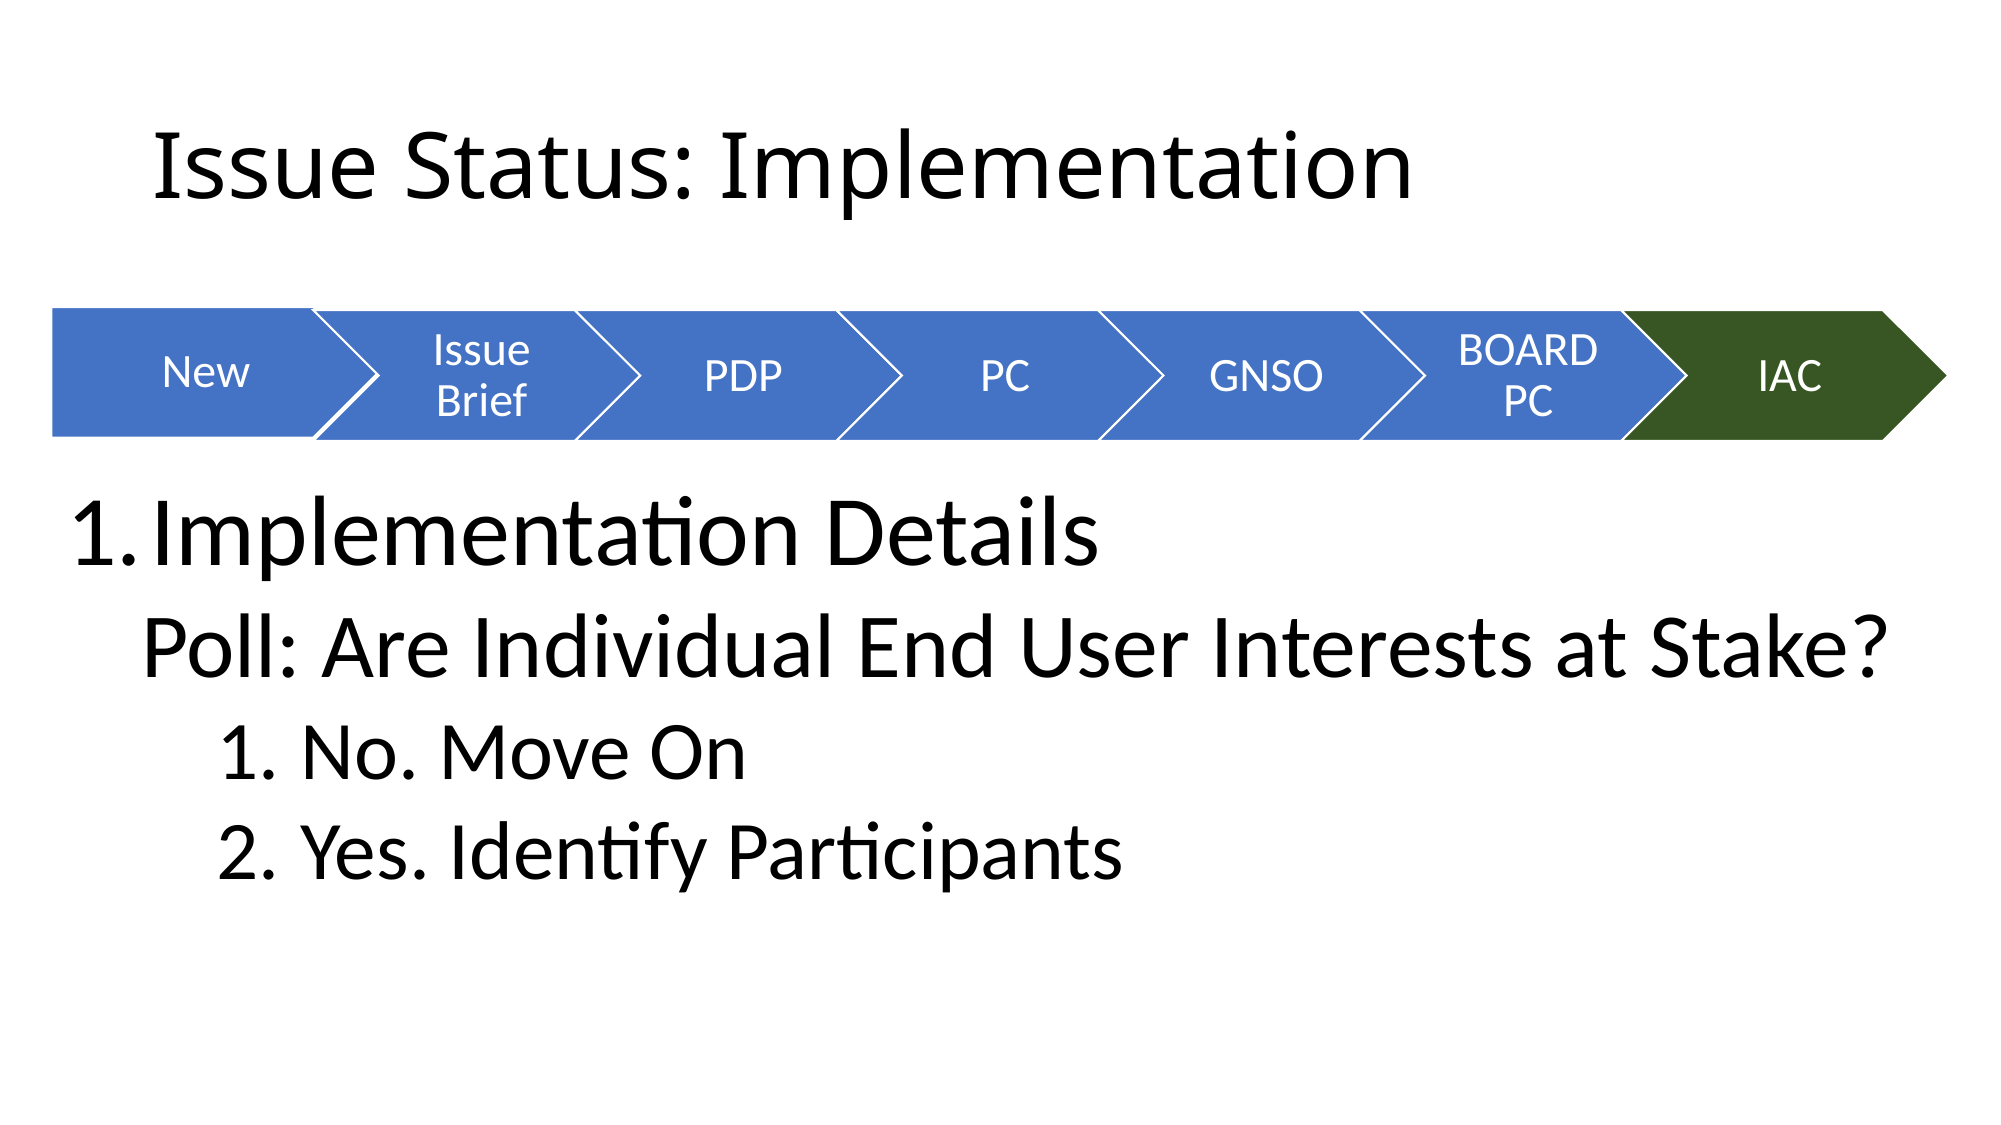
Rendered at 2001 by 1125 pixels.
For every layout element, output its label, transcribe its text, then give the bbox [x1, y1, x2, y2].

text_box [51, 277, 1949, 474]
title Issue Status: Implementation [137, 59, 1863, 277]
text_box Implementation Details Poll: Are Individual End User Interests at Stake? No. Move On Yes. Identify Participants [51, 474, 1925, 1088]
